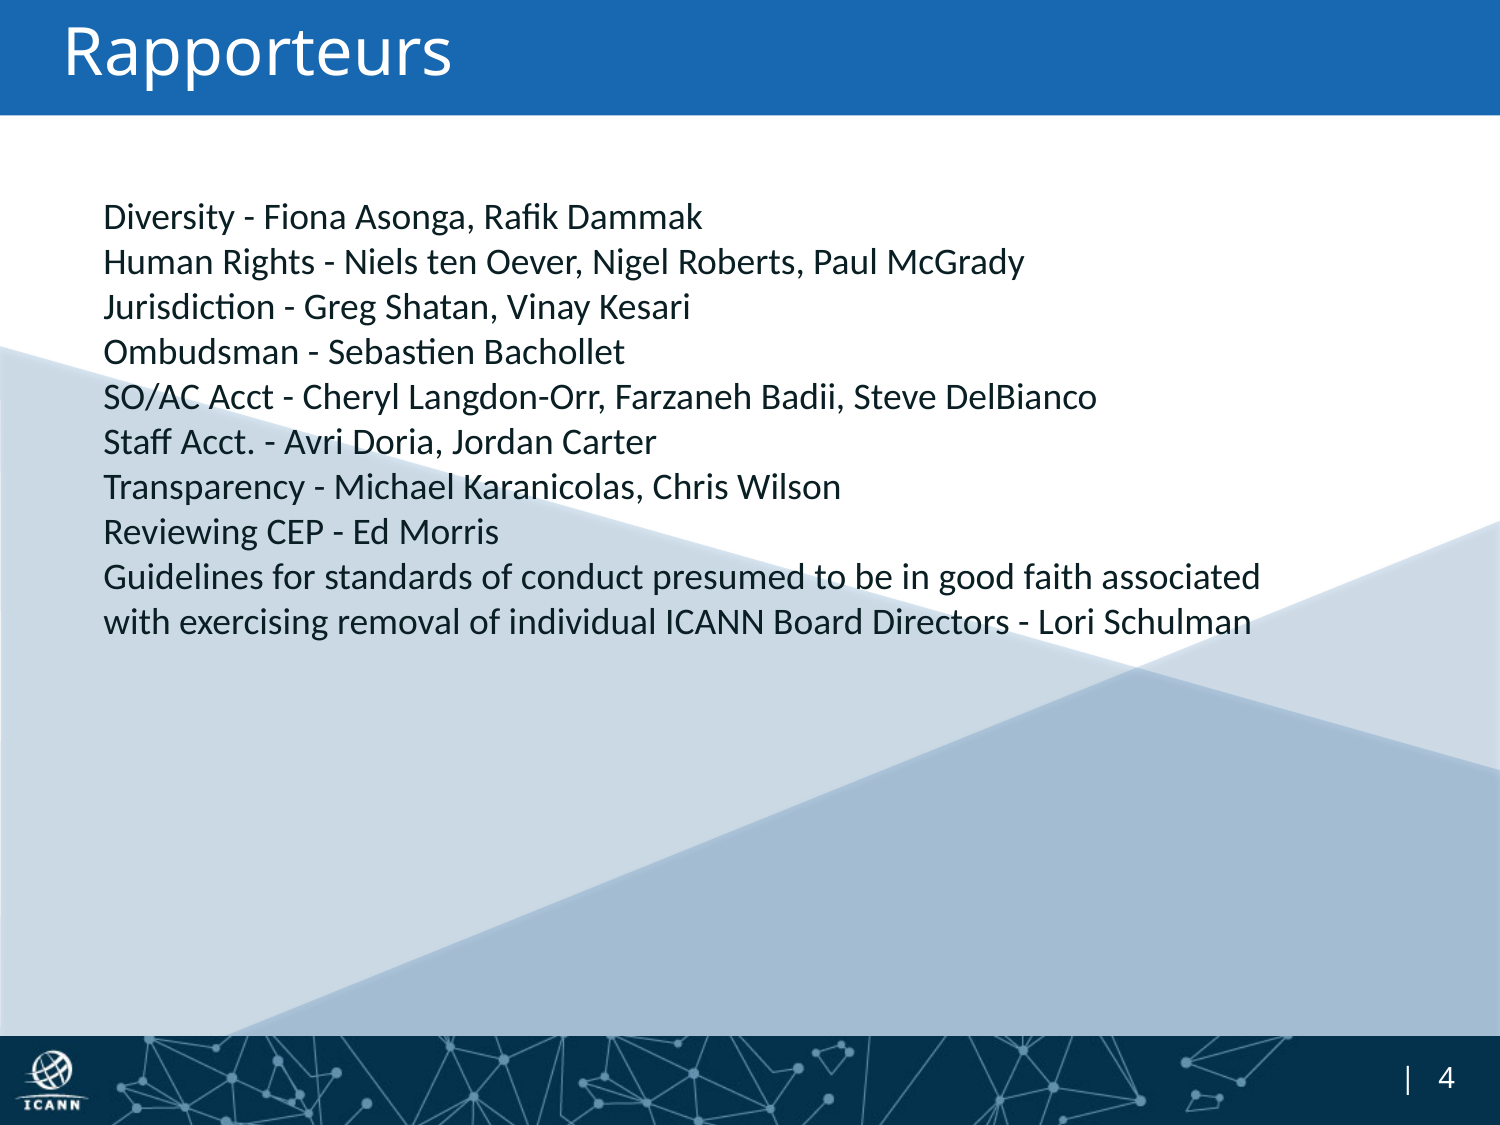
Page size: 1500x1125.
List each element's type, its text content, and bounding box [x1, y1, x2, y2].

picture [0, 1036, 1500, 1125]
title Rapporteurs [0, 0, 1500, 116]
list Diversity - Fiona Asonga, Rafik Dammak Human Rights - Niels ten Oever, Nigel Roberts, Paul McGrady Jurisdiction - Greg Shatan, Vinay Kesari Ombudsman - Sebastien Bachollet SO/AC Acct - Cheryl Langdon-Orr, Farzaneh Badii, Steve DelBianco Staff Acct. - Avri Doria, Jordan Carter Transparency - Michael Karanicolas, Chris Wilson Reviewing CEP - Ed Morris Guidelines for standards of conduct presumed to be in good faith associated with exercising removal of individual ICANN Board Directors - Lori Schulman [88, 184, 1350, 1005]
